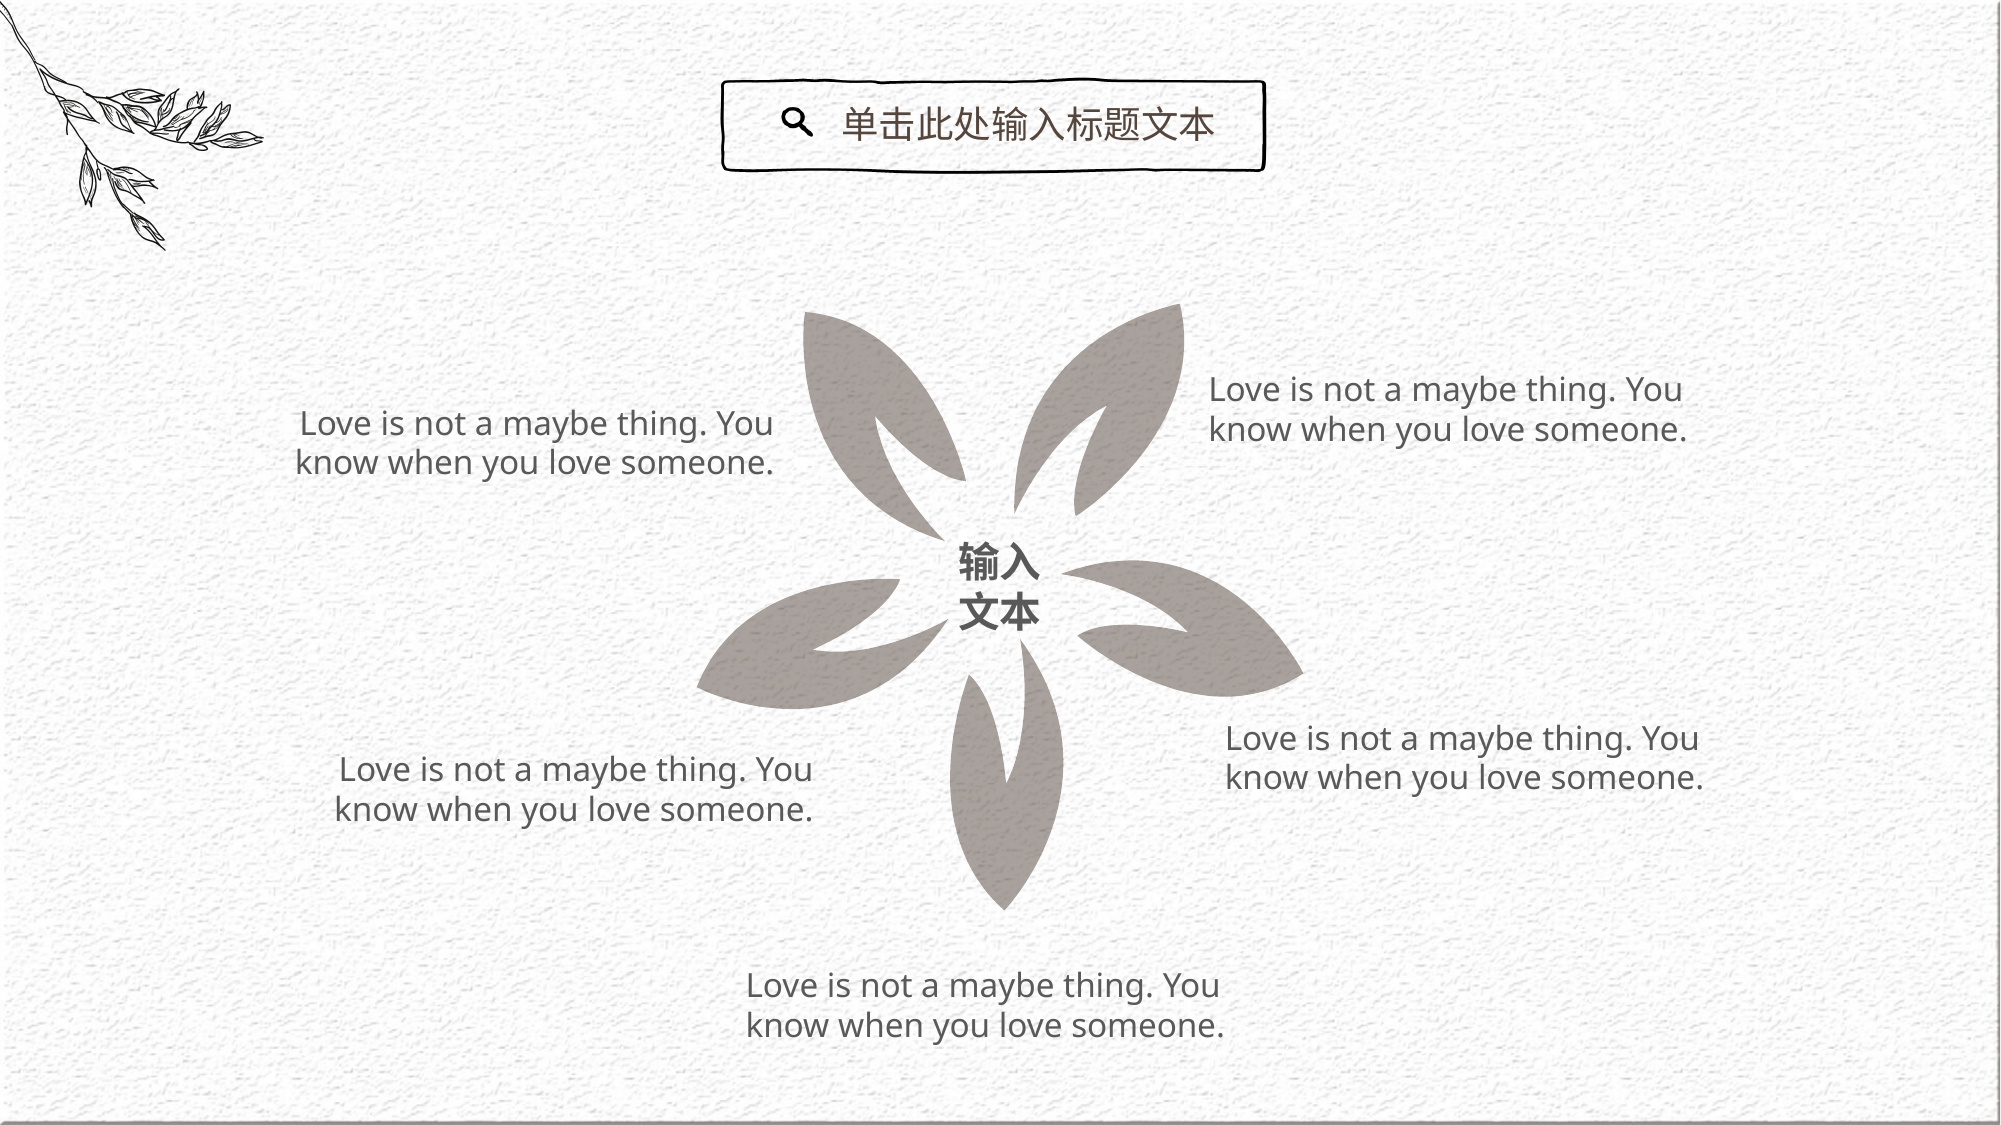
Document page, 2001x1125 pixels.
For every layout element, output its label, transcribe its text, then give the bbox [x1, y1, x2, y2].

text_box [803, 312, 967, 541]
text_box [1060, 560, 1304, 697]
text_box Love is not a maybe thing. You know when you love someone. [1209, 709, 1803, 804]
text_box [696, 578, 942, 710]
text_box Love is not a maybe thing. You know when you love someone. [236, 740, 830, 836]
text_box [950, 644, 1064, 911]
text_box Love is not a maybe thing. You know when you love someone. [1193, 360, 1787, 456]
text_box Love is not a maybe thing. You know when you love someone. [730, 956, 1324, 1052]
text_box Love is not a maybe thing. You know when you love someone. [197, 394, 790, 489]
picture [0, 0, 2001, 1125]
text_box 输入文本 [942, 528, 1058, 644]
text_box [1014, 303, 1185, 517]
